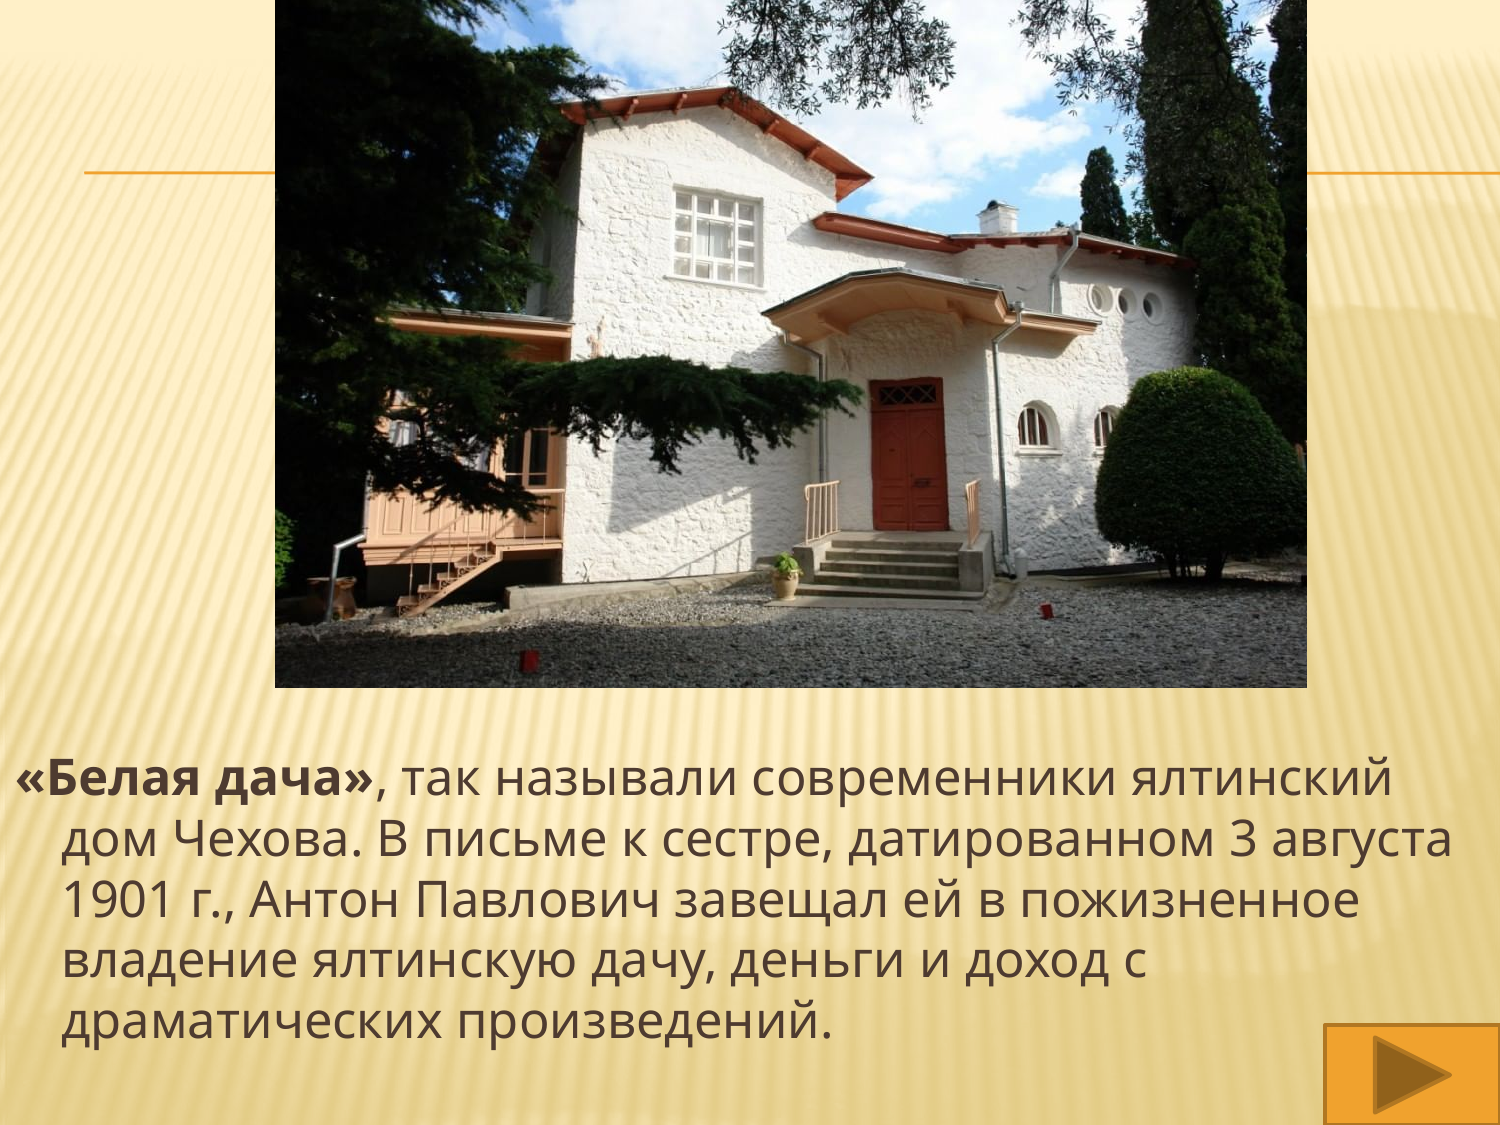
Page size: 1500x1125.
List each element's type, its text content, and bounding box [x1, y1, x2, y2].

picture [274, 0, 1307, 688]
text_box [1323, 1023, 1500, 1125]
list «Белая дача», так называли современники ялтинский дом Чехова. В письме к сестре, датированном 3 августа 1901 г., Антон Павлович завещал ей в пожизненное владение ялтинскую дачу, деньги и доход с драматических произведений. [0, 737, 1475, 1063]
